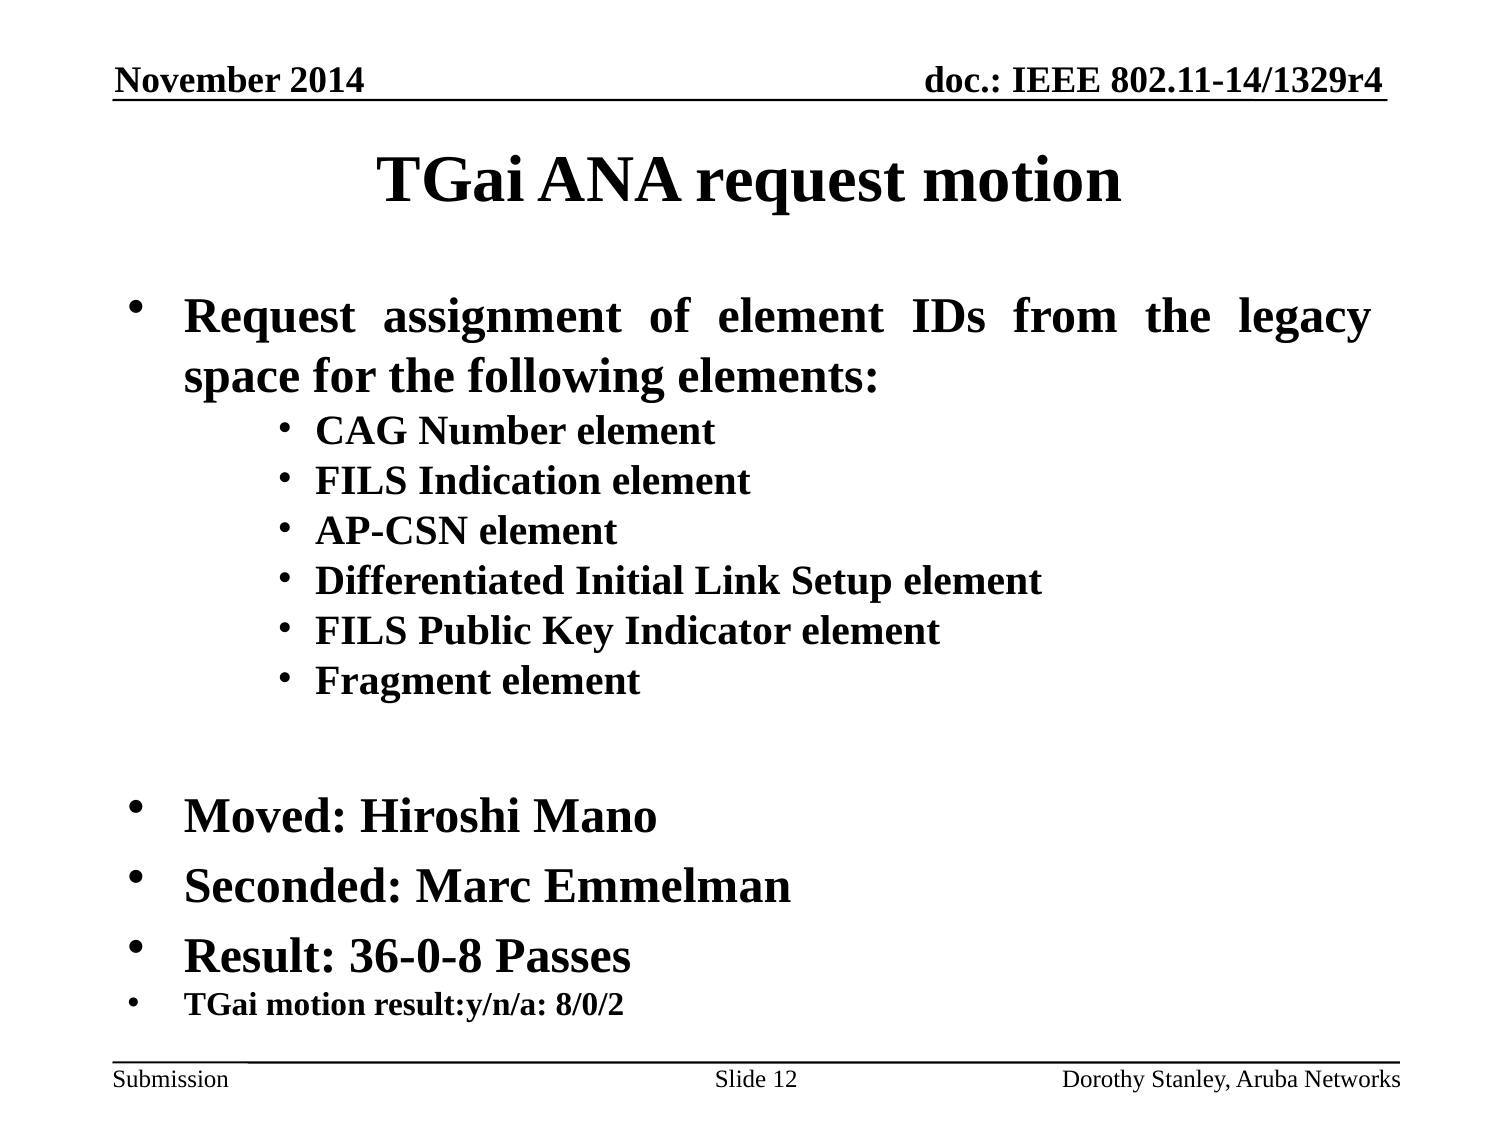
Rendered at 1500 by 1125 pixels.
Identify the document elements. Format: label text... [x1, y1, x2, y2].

text_box TGai ANA request motion [112, 87, 1388, 263]
slide_number Slide 12 [712, 1061, 800, 1093]
footer Dorothy Stanley, Aruba Networks [1024, 1061, 1402, 1093]
text_box Request assignment of element IDs from the legacy space for the following elements: CAG Number element FILS Indication element AP-CSN element Differentiated Initial Link Setup element FILS Public Key Indicator element Fragment element Moved: Hiroshi Mano Seconded: Marc Emmelman Result: 36-0-8 Passes TGai motion result:y/n/a: 8/0/2 [112, 274, 1388, 1038]
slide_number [114, 54, 374, 101]
